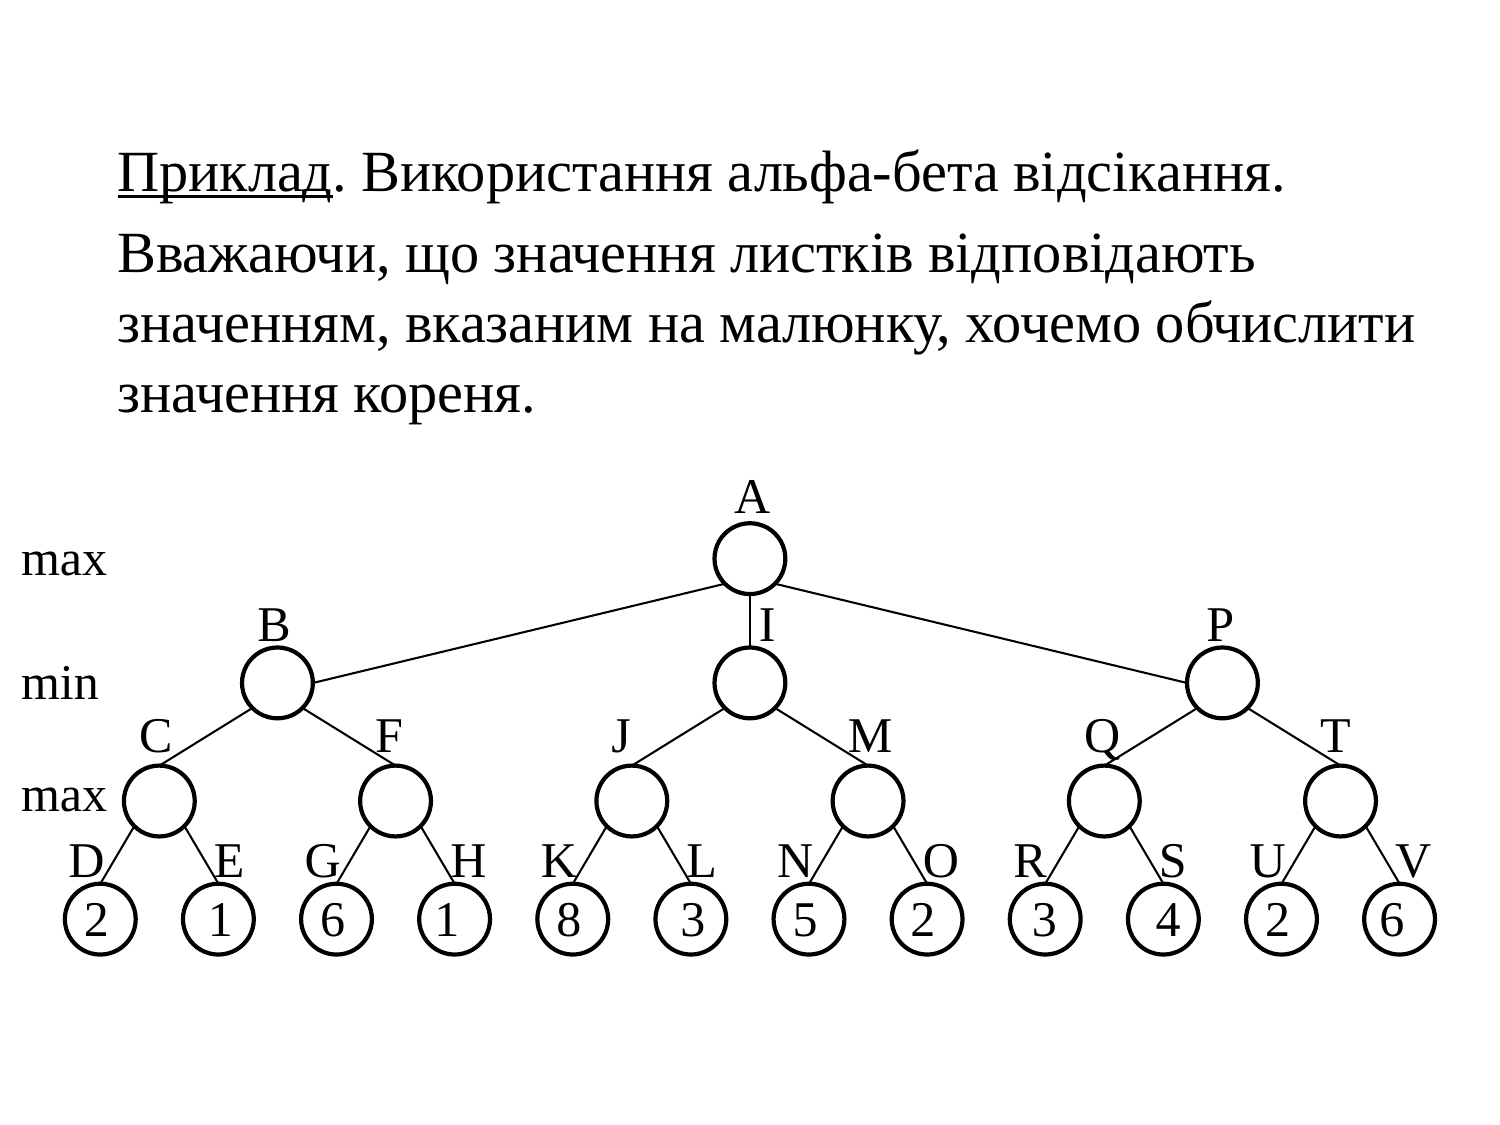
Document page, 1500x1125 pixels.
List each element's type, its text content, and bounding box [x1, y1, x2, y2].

list Приклад. Використання альфа-бета відсікання. Вважаючи, що значення листків відповідають значенням, вказаним на малюнку, хочемо обчислити значення кореня. [0, 125, 1500, 433]
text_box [5, 455, 1448, 955]
